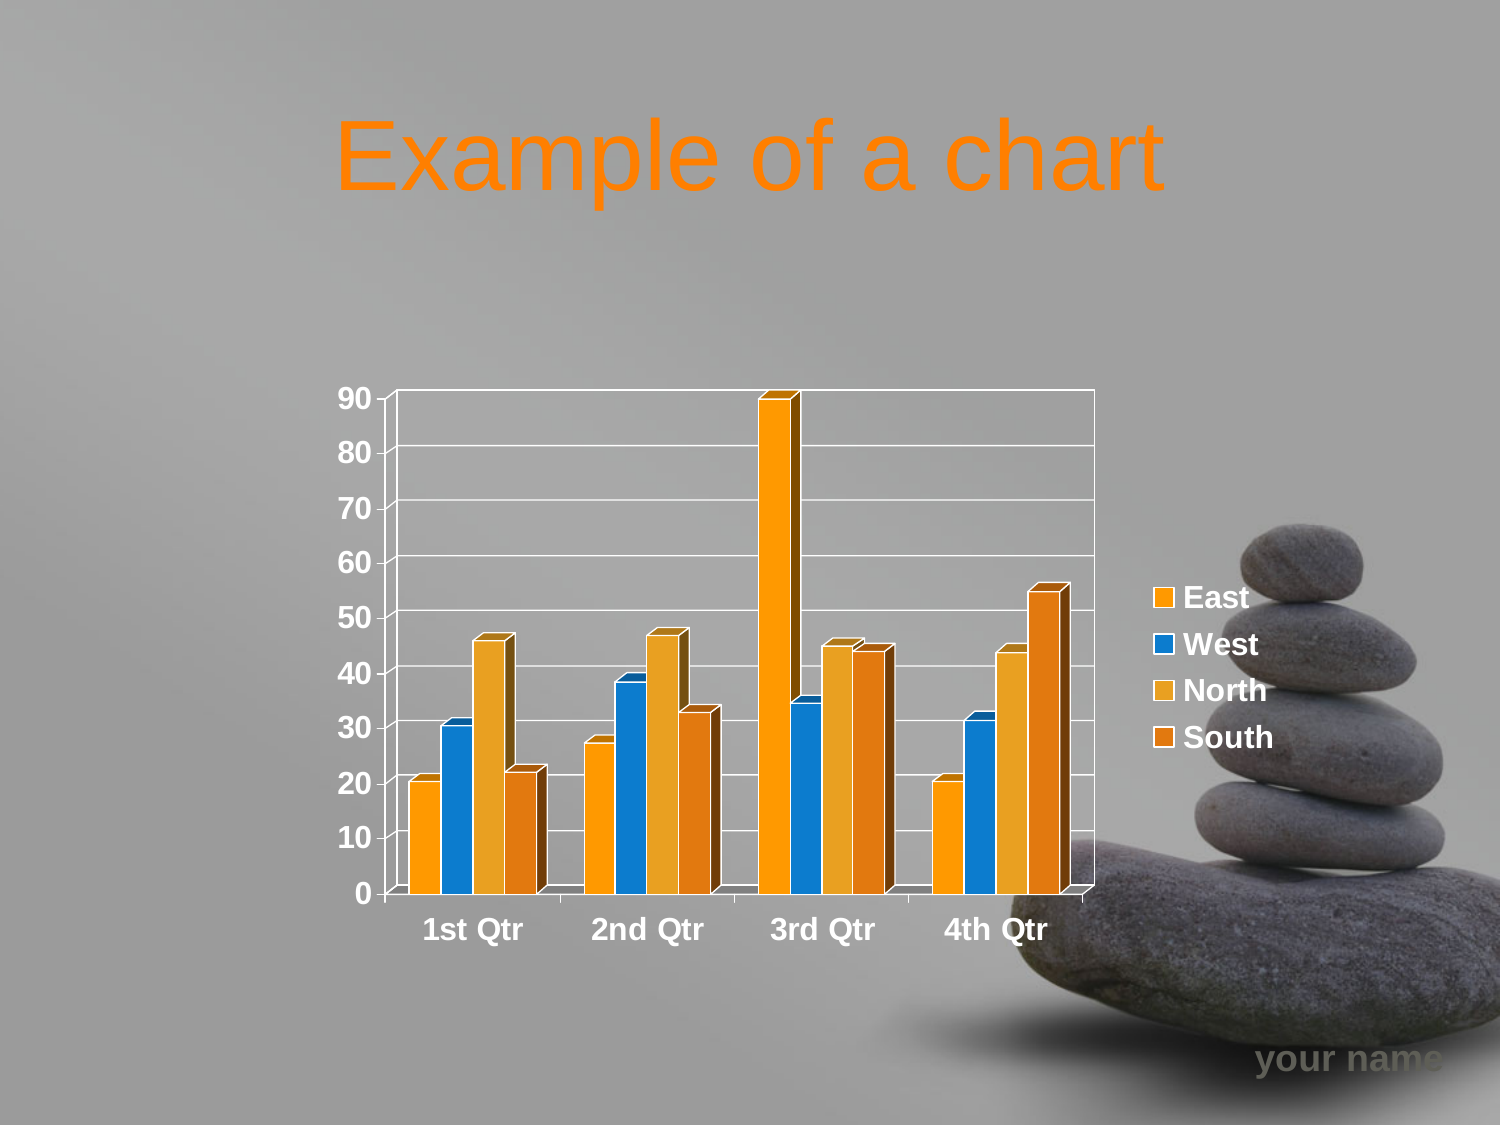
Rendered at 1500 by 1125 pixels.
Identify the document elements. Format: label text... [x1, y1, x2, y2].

title Example of a chart [75, 45, 1425, 256]
picture [0, 0, 1500, 1125]
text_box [277, 349, 1294, 981]
